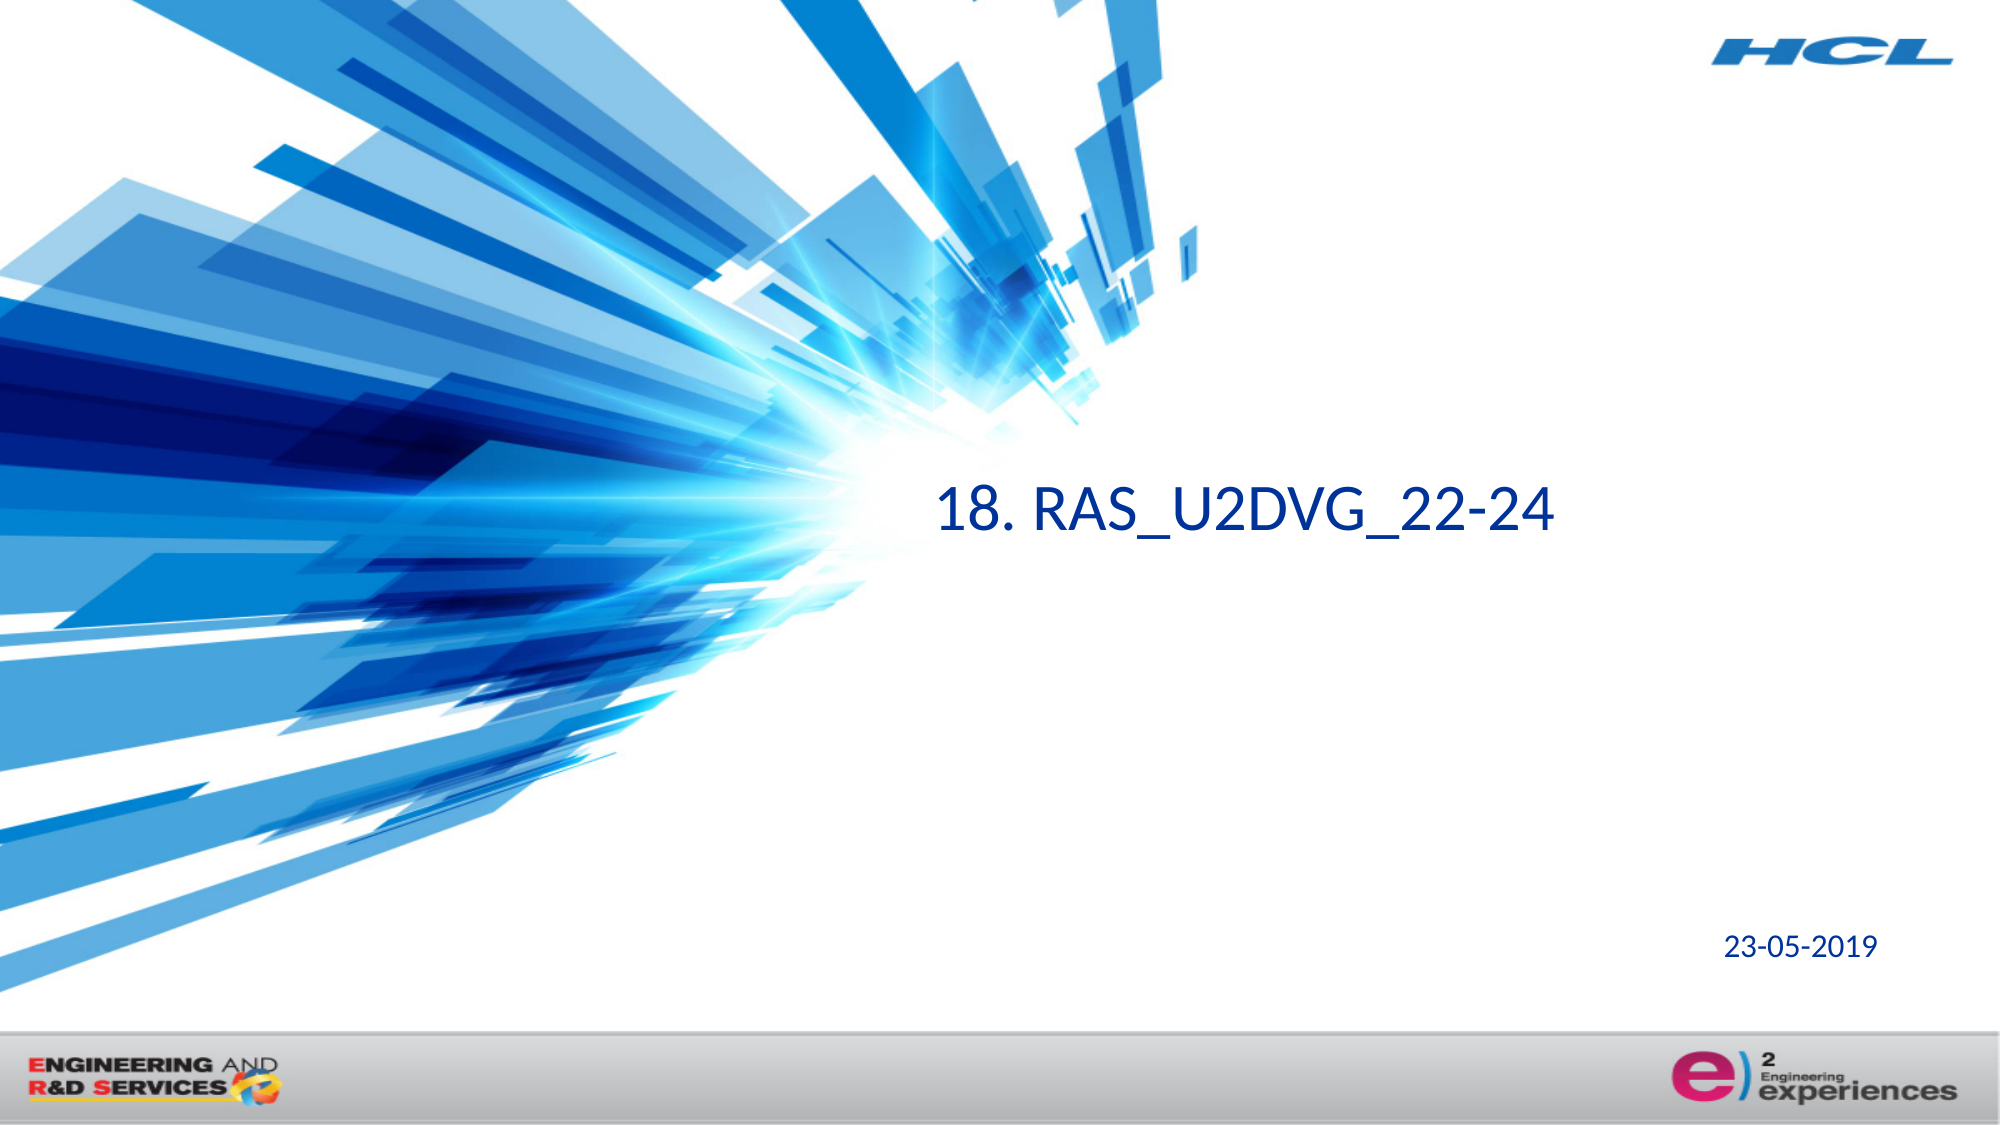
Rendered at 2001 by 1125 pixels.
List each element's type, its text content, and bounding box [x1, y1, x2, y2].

picture [0, 0, 2000, 1125]
text_box 23-05-2019 [1708, 916, 1893, 972]
text_box 18. RAS_U2DVG_22-24 [918, 456, 1571, 552]
